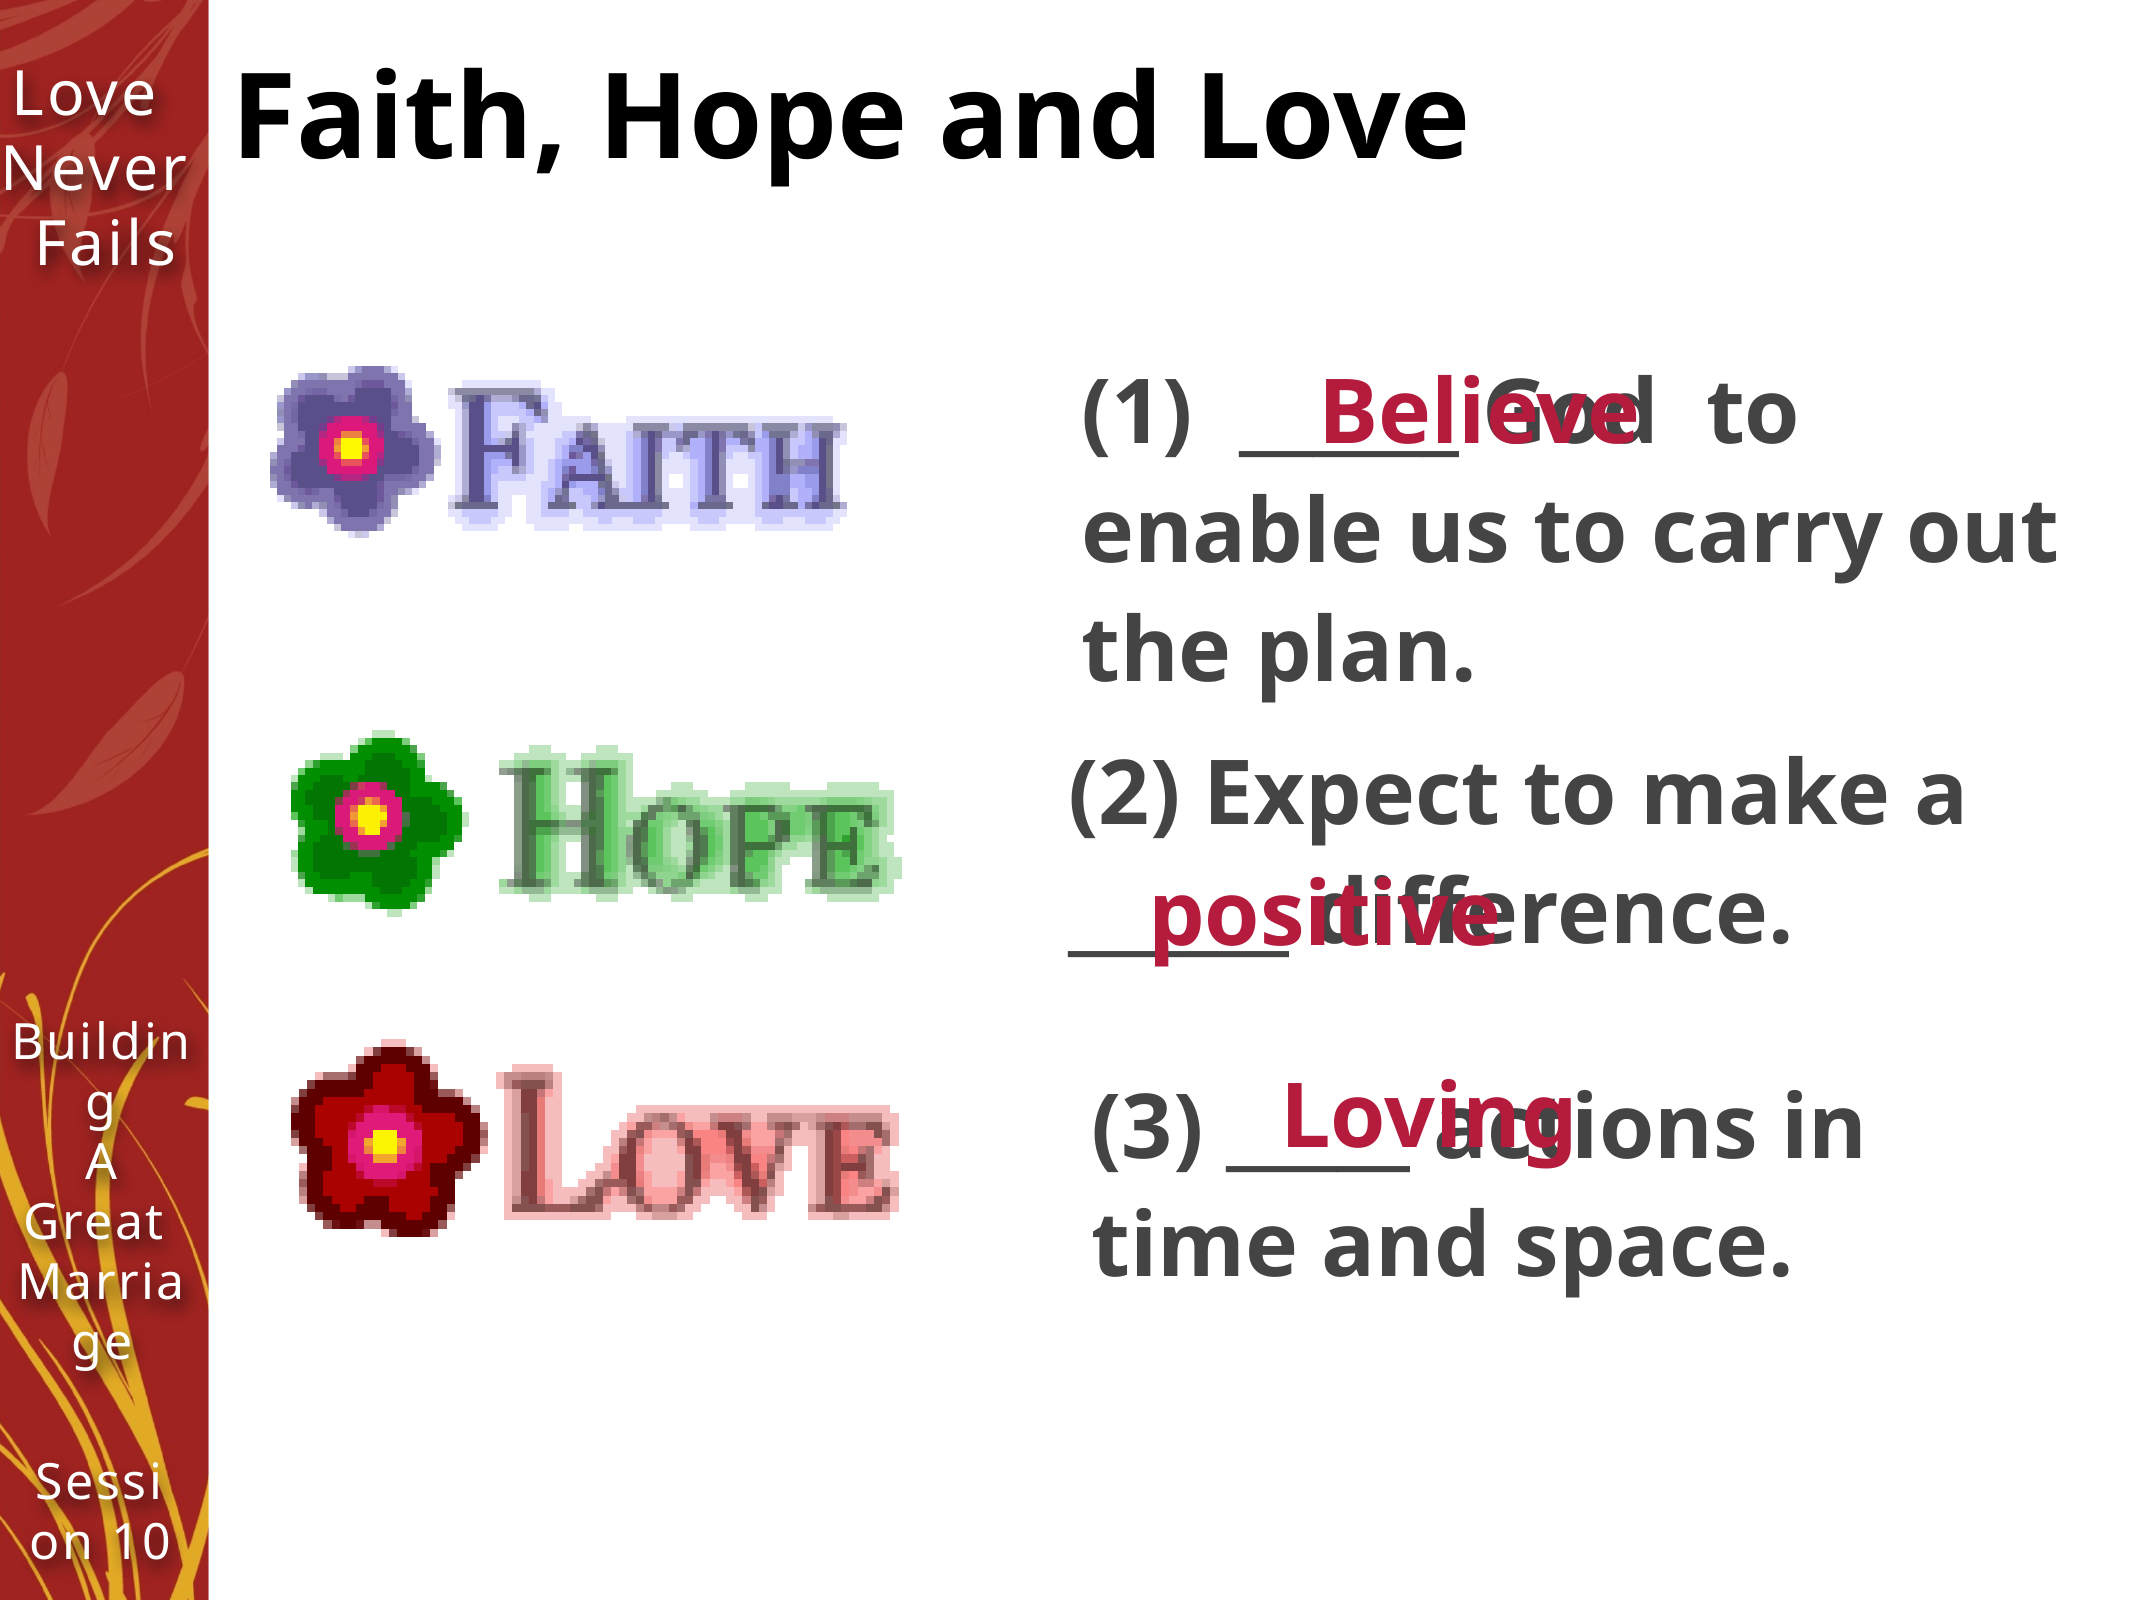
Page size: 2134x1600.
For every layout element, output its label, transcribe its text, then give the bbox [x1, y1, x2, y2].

text_box positive [1139, 836, 1511, 972]
picture [270, 338, 955, 560]
text_box (1) ______ God to enable us to carry out the plan. [1072, 334, 2121, 708]
picture [291, 1015, 932, 1262]
picture [0, 0, 208, 1600]
picture [291, 671, 932, 977]
text_box (3) _____ actions in time and space. [1083, 1048, 2065, 1303]
text_box (2) Expect to make a ______ difference. [1060, 715, 2134, 970]
text_box Loving [1272, 1038, 1587, 1174]
text_box Believe [1309, 334, 1650, 470]
title Faith, Hope and Love [230, 1, 2107, 222]
